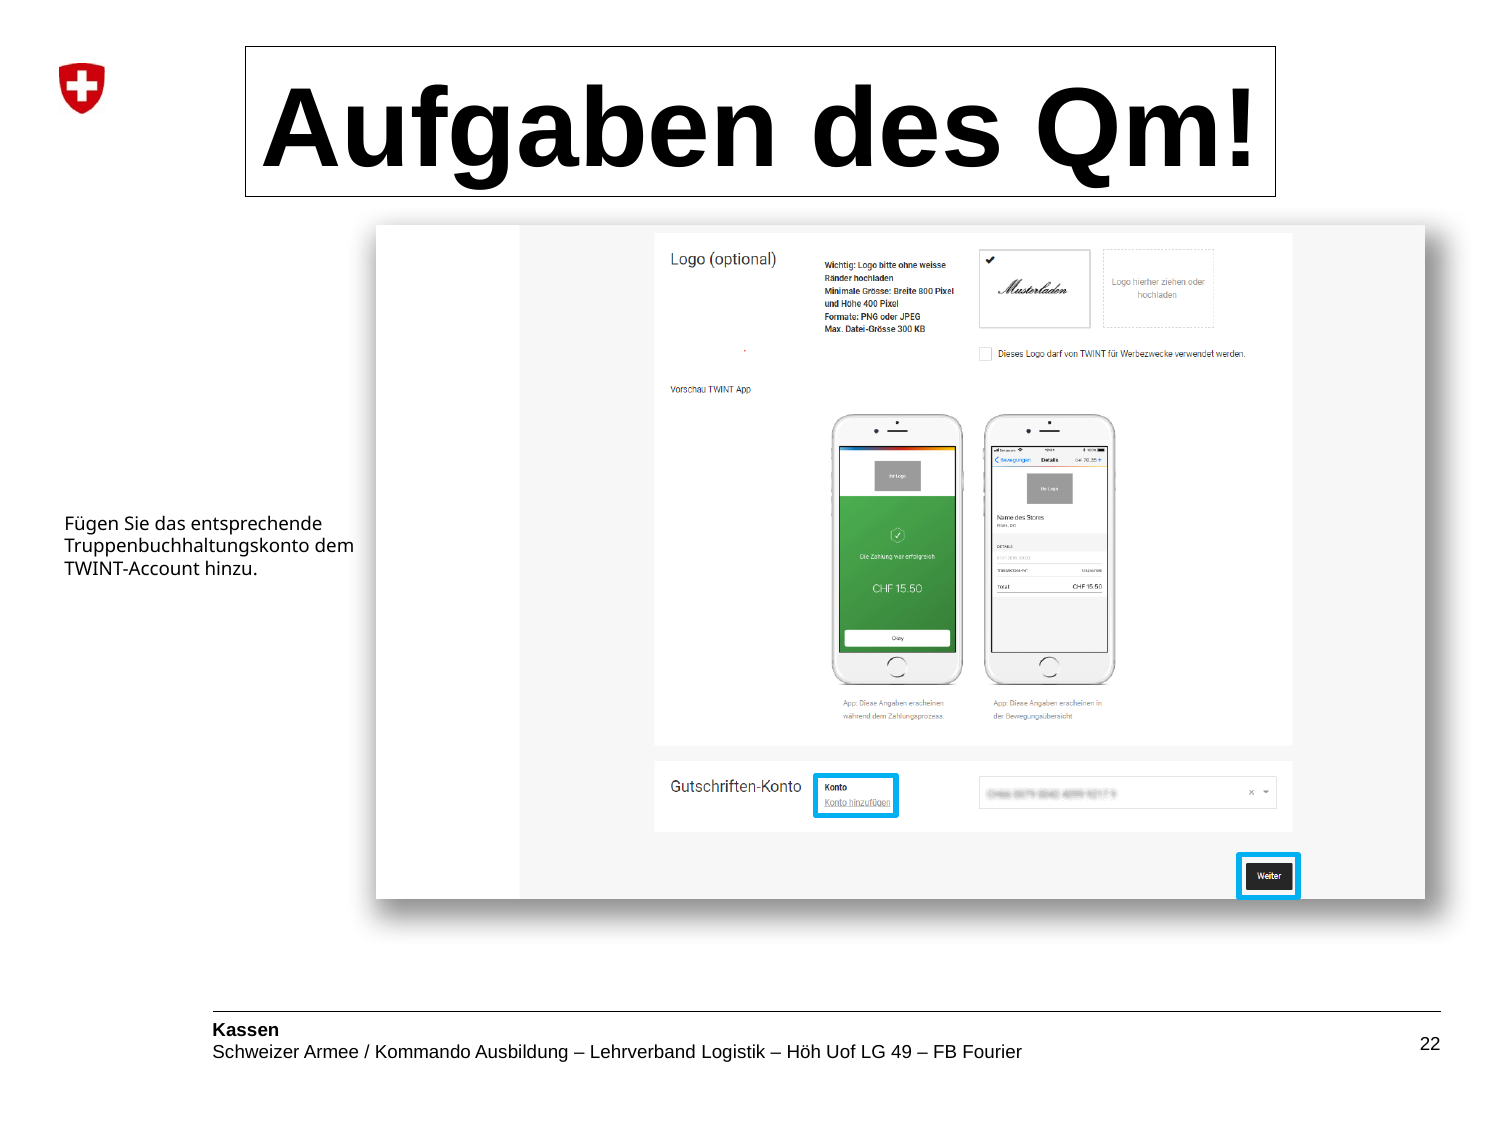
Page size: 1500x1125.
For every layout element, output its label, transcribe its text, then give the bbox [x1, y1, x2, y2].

text_box Aufgaben des Qm! [245, 46, 1276, 197]
picture [59, 63, 105, 114]
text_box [376, 225, 1426, 900]
text_box Fügen Sie das entsprechende Truppenbuchhaltungskonto dem TWINT-Account hinzu. [49, 504, 371, 587]
